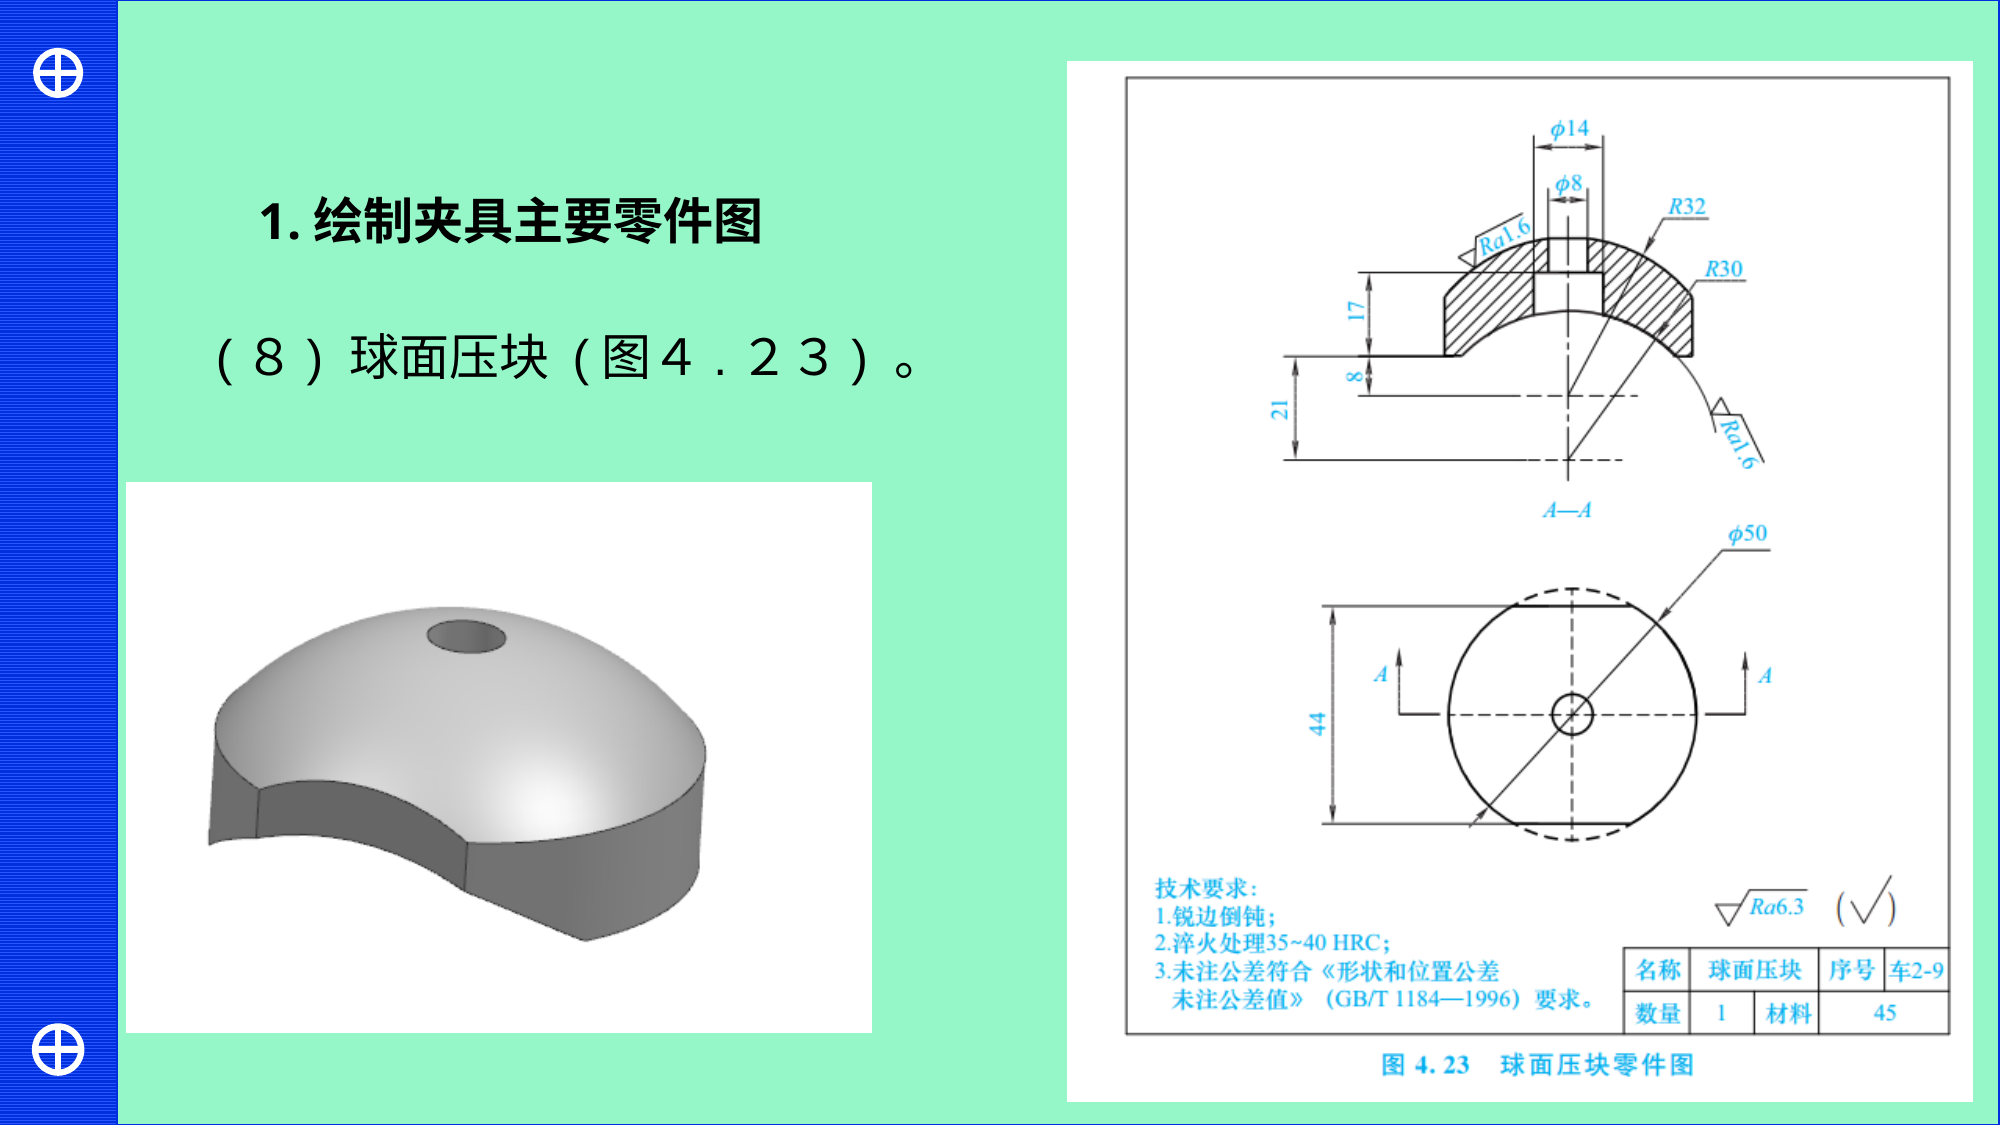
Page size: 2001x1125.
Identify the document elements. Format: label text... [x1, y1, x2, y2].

text_box 1.绘制夹具主要零件图 [243, 182, 1067, 258]
picture [126, 482, 872, 1033]
picture [1067, 61, 1973, 1102]
text_box (８) 球面压块 (图４.２３) 。 [126, 287, 1067, 428]
